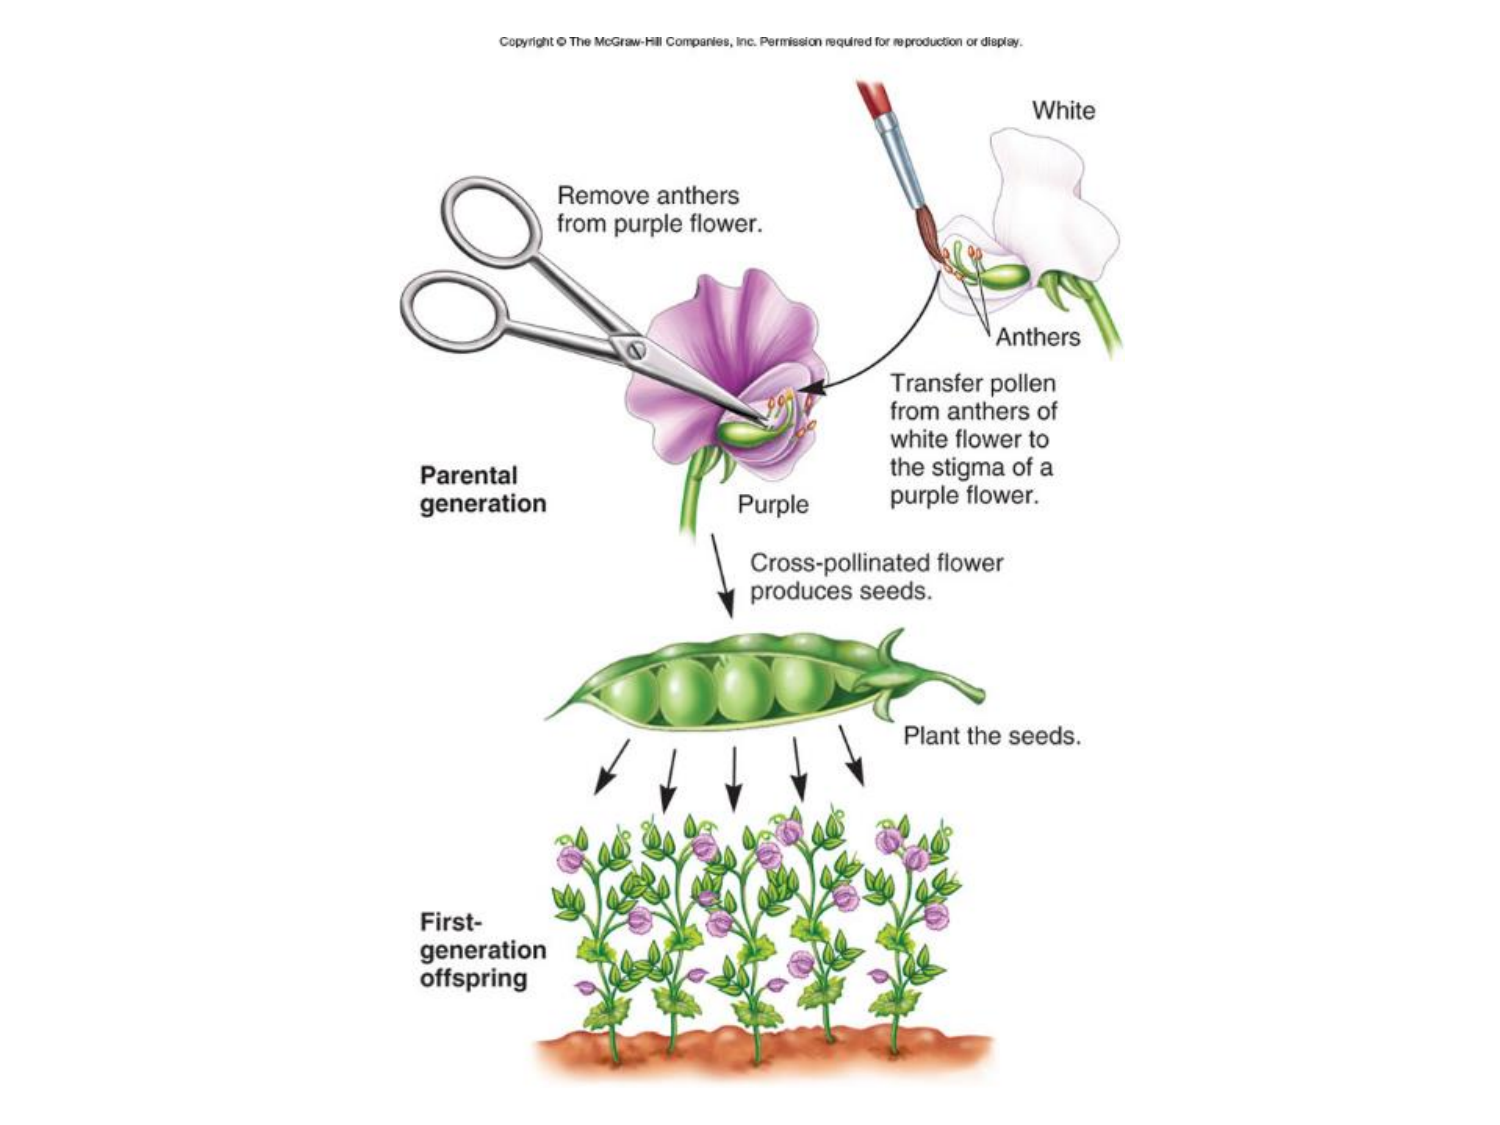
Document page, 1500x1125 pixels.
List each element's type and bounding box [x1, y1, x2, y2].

picture [399, 37, 1125, 1088]
